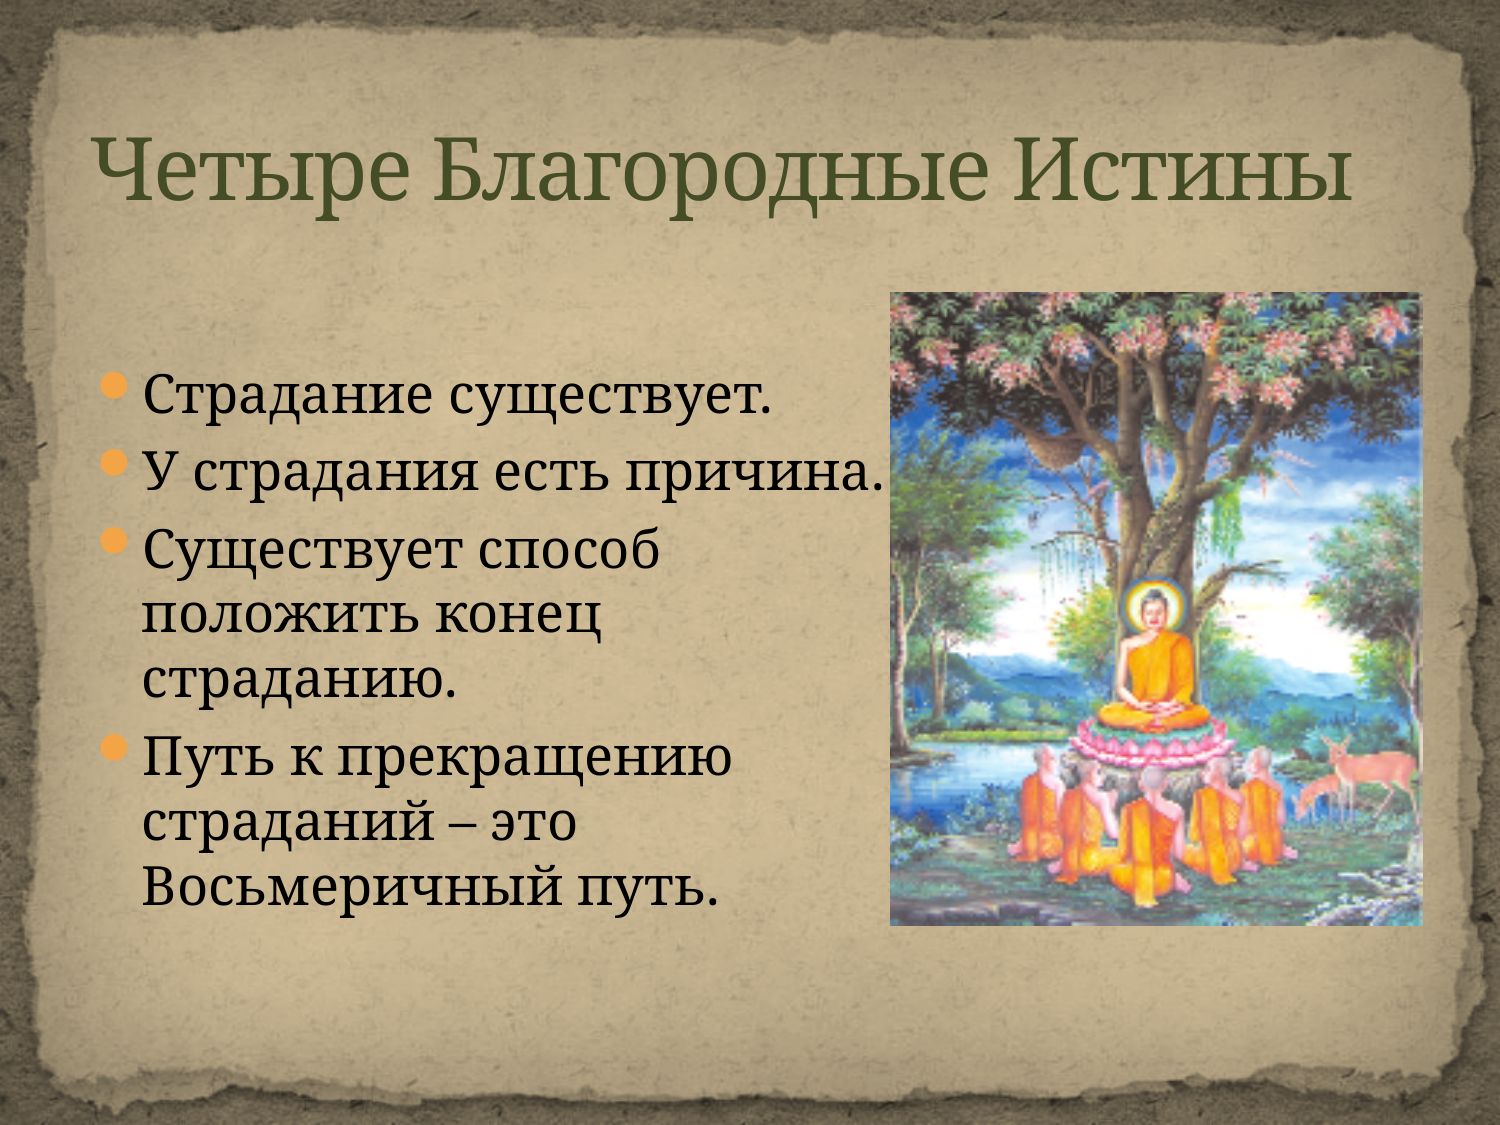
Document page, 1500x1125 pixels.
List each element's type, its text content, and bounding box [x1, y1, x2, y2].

list Страдание существует. У страдания есть причина. Существует способ положить конец страданию. Путь к прекращению страданий – это Восьмеричный путь. [82, 351, 879, 864]
title Четыре Благородные Истины [74, 24, 1425, 225]
picture [890, 292, 1423, 926]
